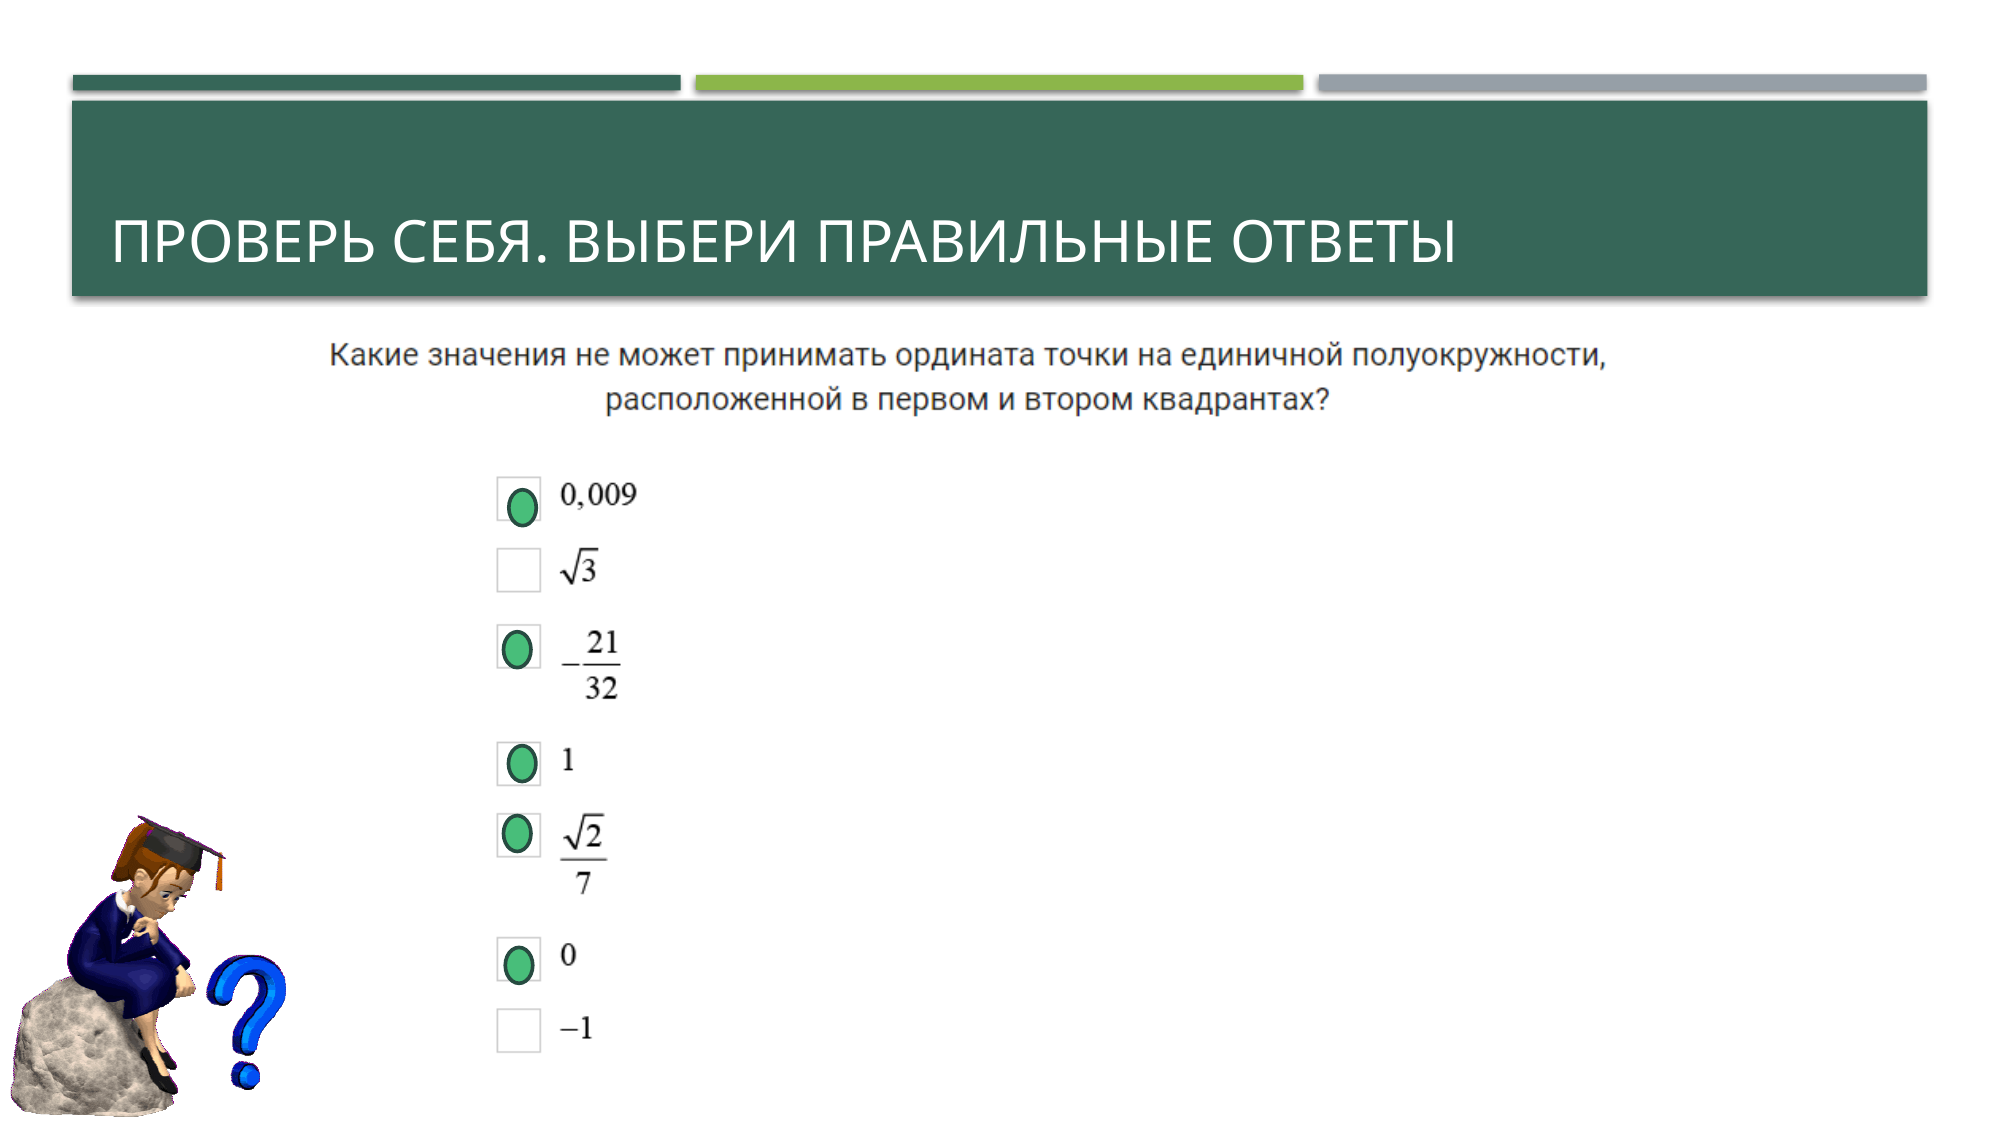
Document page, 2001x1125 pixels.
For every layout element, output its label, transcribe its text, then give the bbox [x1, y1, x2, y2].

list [318, 325, 1627, 1070]
picture [0, 805, 307, 1125]
title Проверь себя. Выбери правильные ответы [95, 115, 1905, 282]
